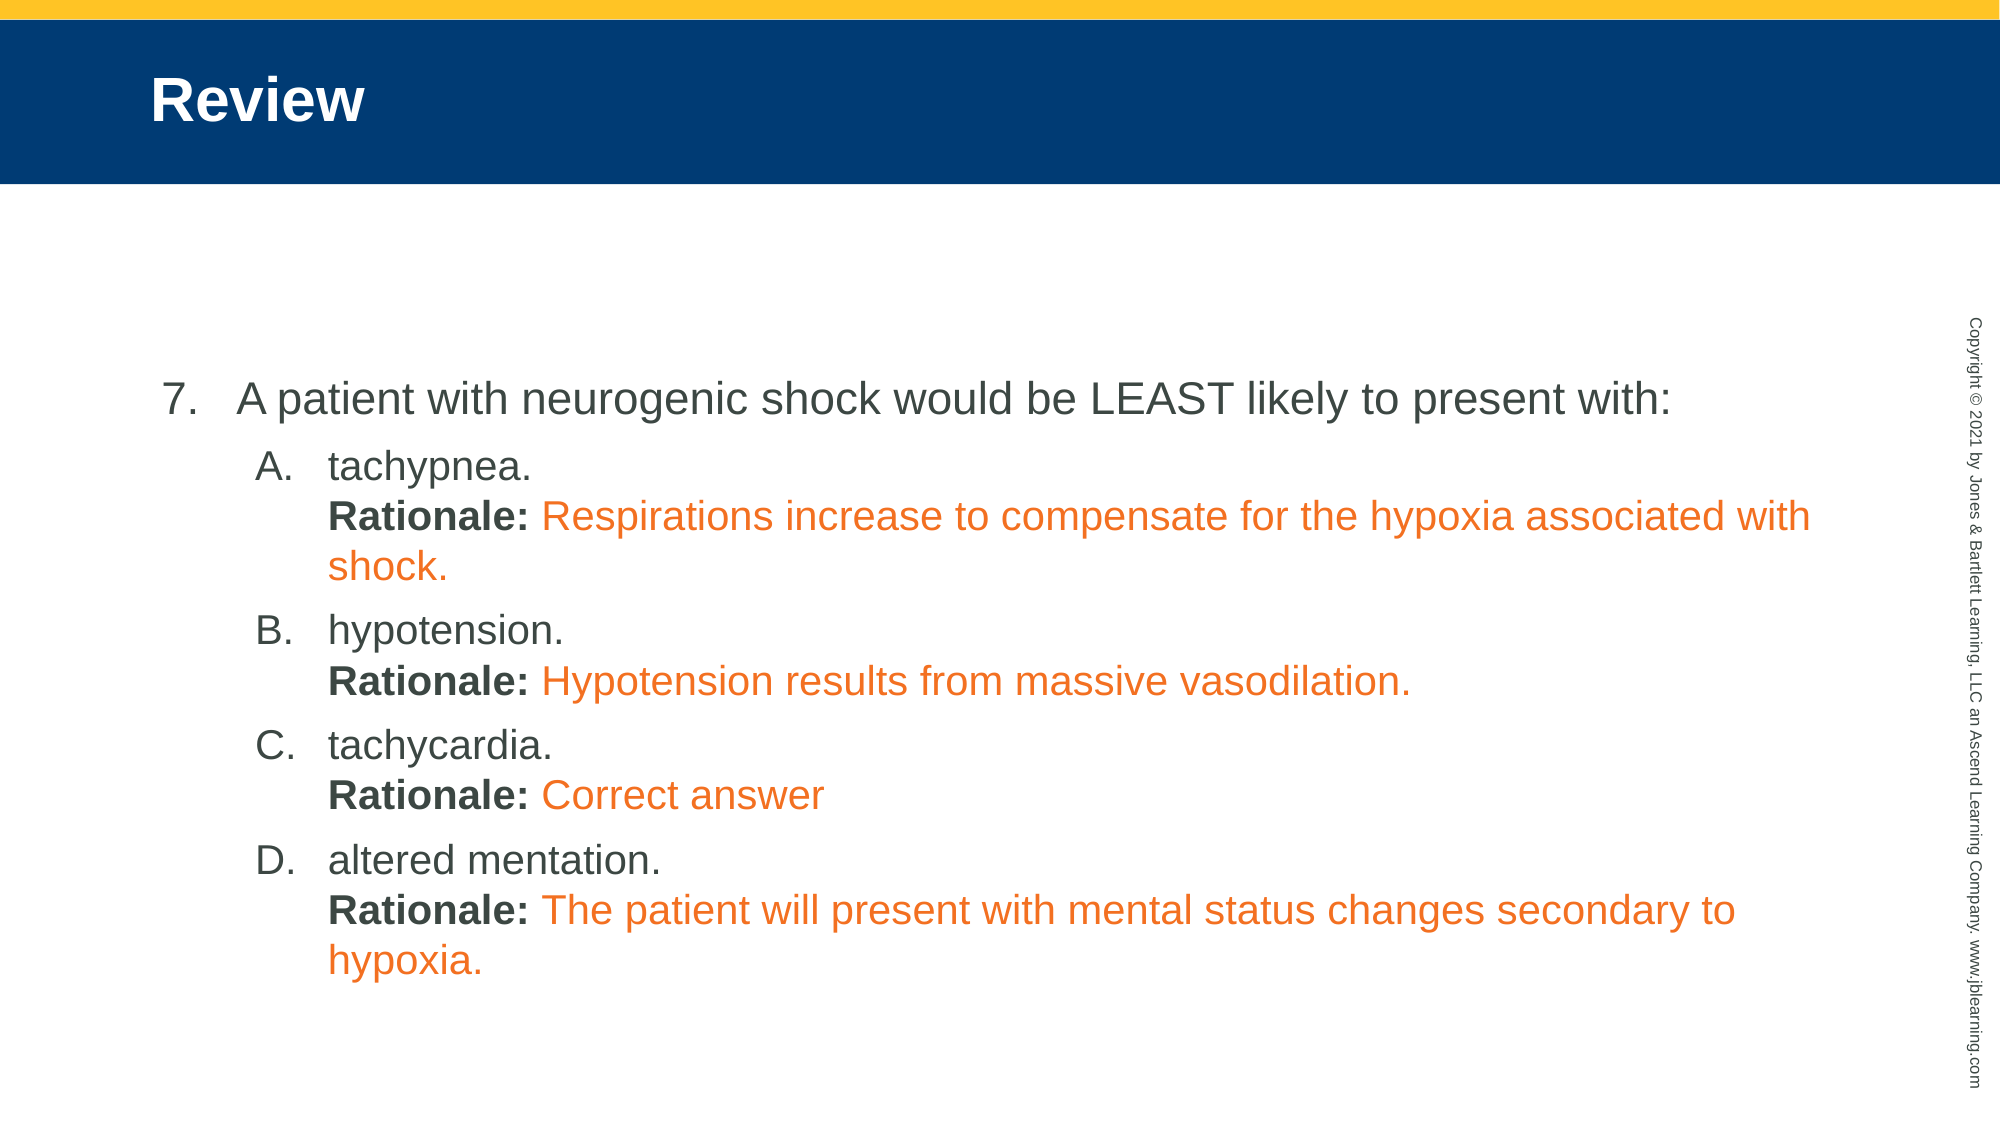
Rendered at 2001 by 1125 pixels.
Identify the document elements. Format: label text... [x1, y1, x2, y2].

title Review [0, 19, 2000, 185]
list A patient with neurogenic shock would be LEAST likely to present with: tachypnea. Rationale: Respirations increase to compensate for the hypoxia associated with shock. hypotension. Rationale: Hypotension results from massive vasodilation. tachycardia. Rationale: Correct answer altered mentation. Rationale: The patient will present with mental status changes secondary to hypoxia. [146, 361, 1859, 1016]
